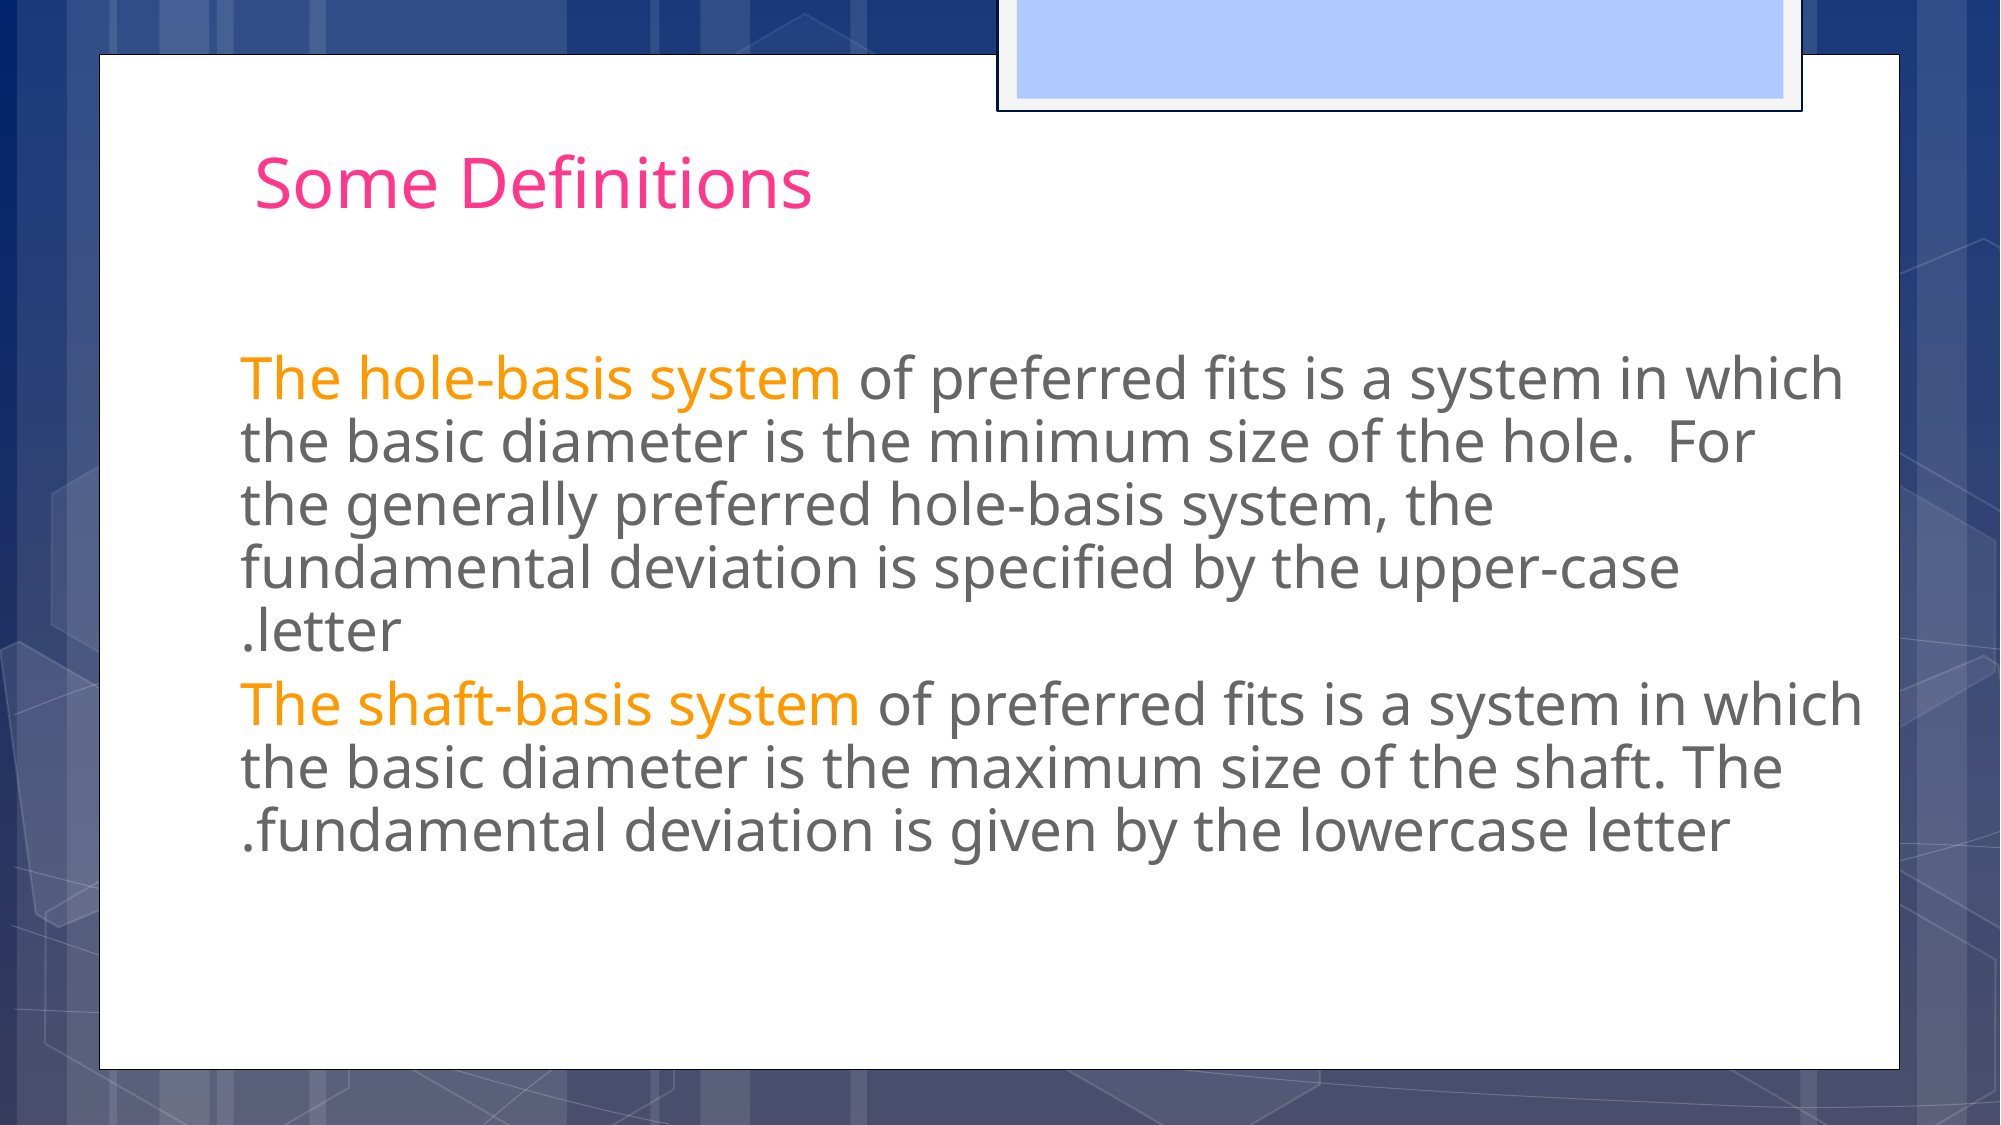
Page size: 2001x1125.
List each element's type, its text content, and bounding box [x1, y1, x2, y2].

title Some Definitions [199, 130, 871, 231]
list The hole-basis system of preferred fits is a system in which the basic diameter is the minimum size of the hole. For the generally preferred hole-basis system, the fundamental deviation is specified by the upper-case letter. The shaft-basis system of preferred fits is a system in which the basic diameter is the maximum size of the shaft. The fundamental deviation is given by the lowercase letter. [225, 259, 1926, 1023]
